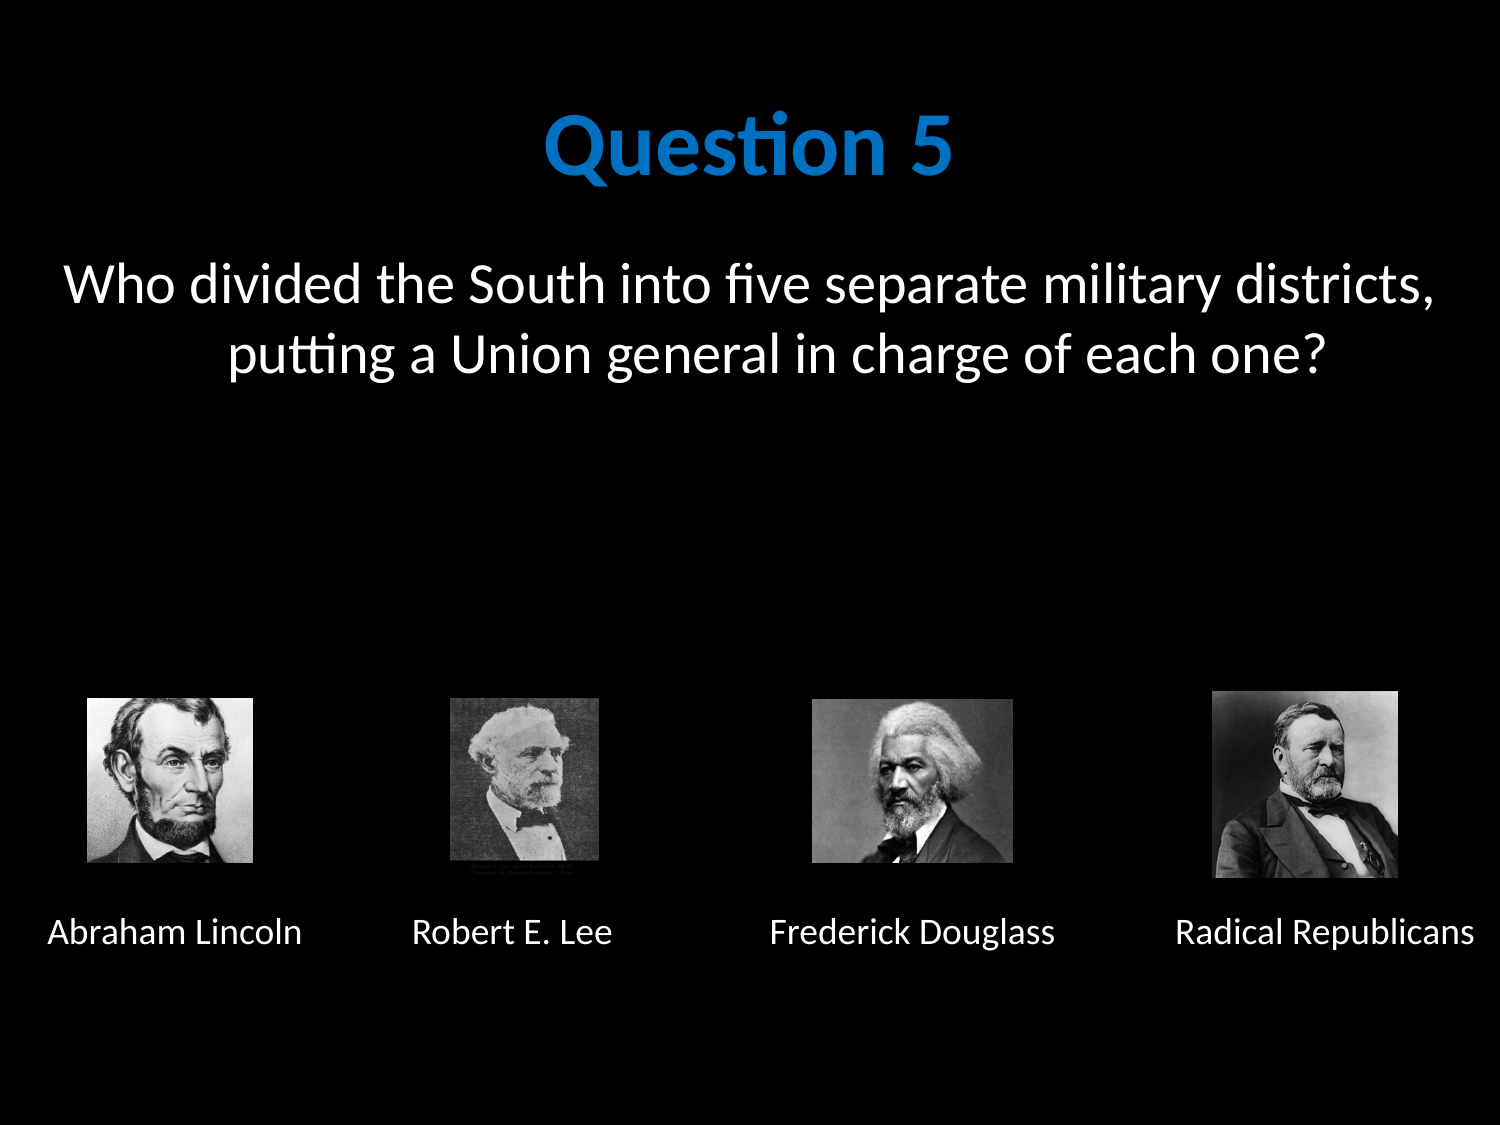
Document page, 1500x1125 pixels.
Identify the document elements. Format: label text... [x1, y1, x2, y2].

text_box Radical Republicans [1149, 899, 1500, 959]
picture [1212, 691, 1399, 878]
text_box Robert E. Lee [362, 899, 663, 959]
list Who divided the South into five separate military districts, putting a Union general in charge of each one? [0, 237, 1500, 413]
picture [449, 698, 599, 878]
text_box Frederick Douglass [737, 899, 1088, 959]
text_box Abraham Lincoln [0, 899, 350, 959]
picture [812, 699, 1013, 863]
title Question 5 [75, 45, 1425, 233]
picture [87, 698, 253, 863]
